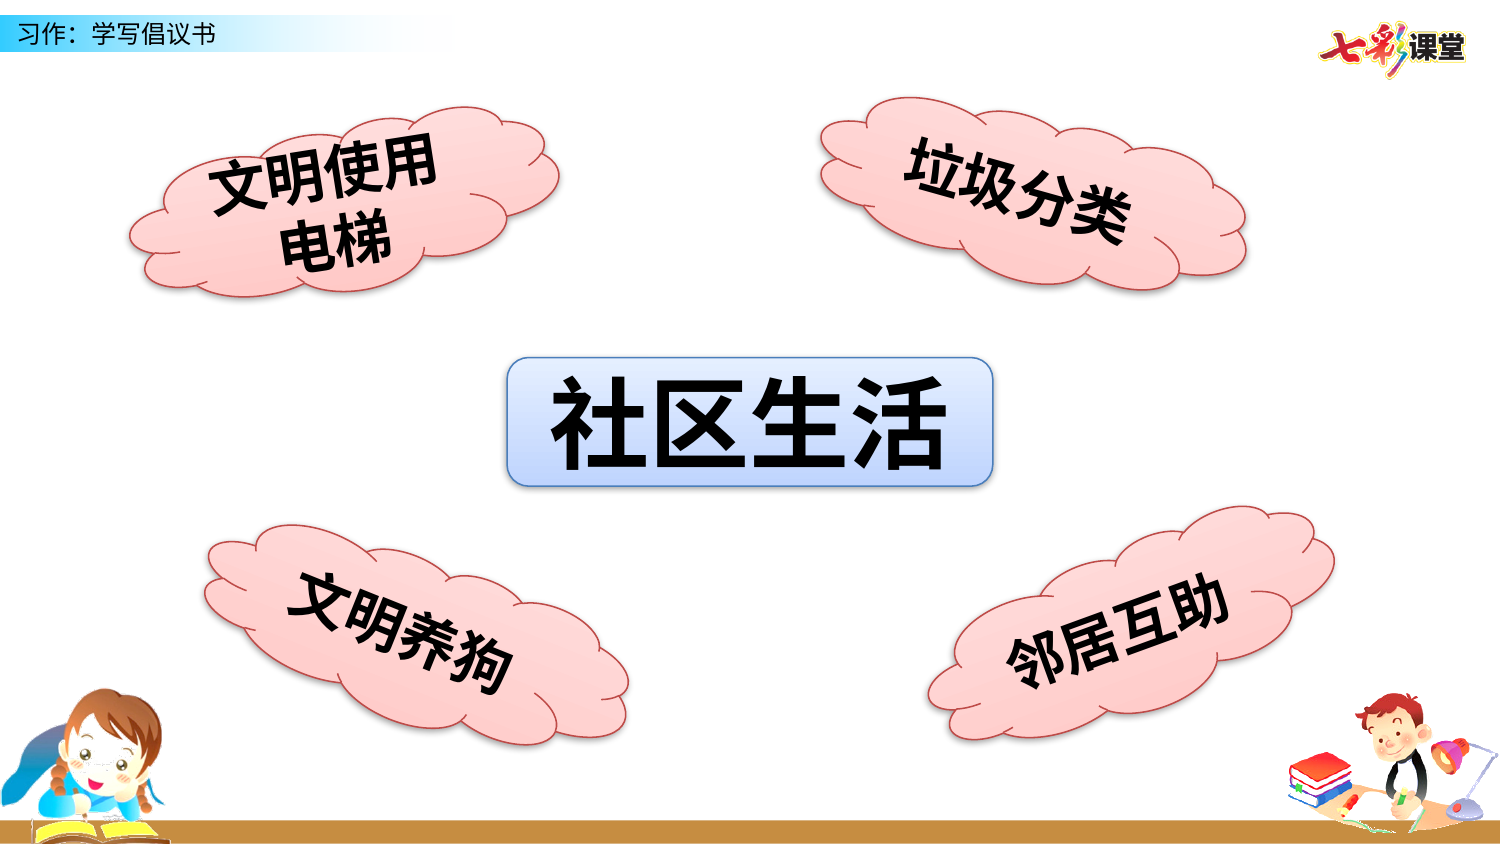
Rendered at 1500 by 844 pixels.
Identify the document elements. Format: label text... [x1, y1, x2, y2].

text_box 社区生活 [506, 356, 994, 487]
picture [1284, 648, 1500, 844]
picture [0, 648, 180, 844]
text_box 文明养狗 [204, 524, 630, 746]
picture [1316, 20, 1468, 80]
text_box 邻居互助 [927, 505, 1335, 741]
text_box 文明使用电梯 [129, 106, 560, 298]
text_box 垃圾分类 [820, 96, 1247, 291]
